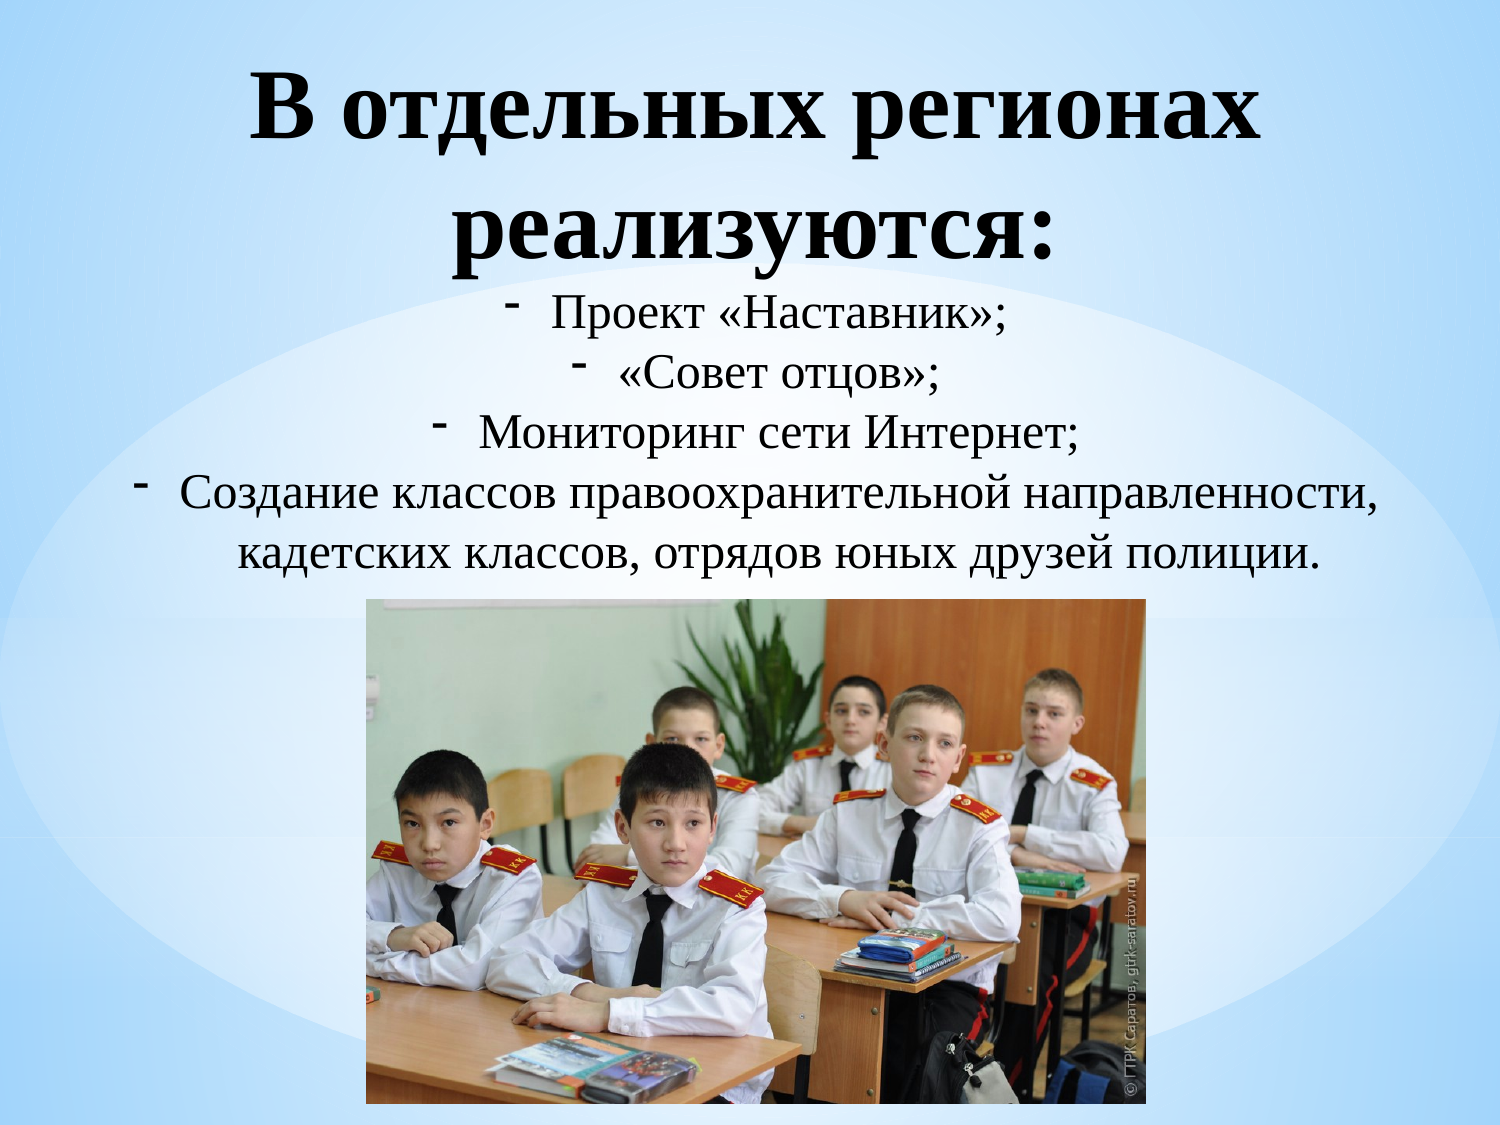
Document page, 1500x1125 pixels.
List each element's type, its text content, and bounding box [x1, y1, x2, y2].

text_box В отдельных регионах реализуются: Проект «Наставник»; «Совет отцов»; Мониторинг сети Интернет; Создание классов правоохранительной направленности, кадетских классов, отрядов юных друзей полиции. [41, 30, 1471, 631]
picture [365, 599, 1146, 1105]
